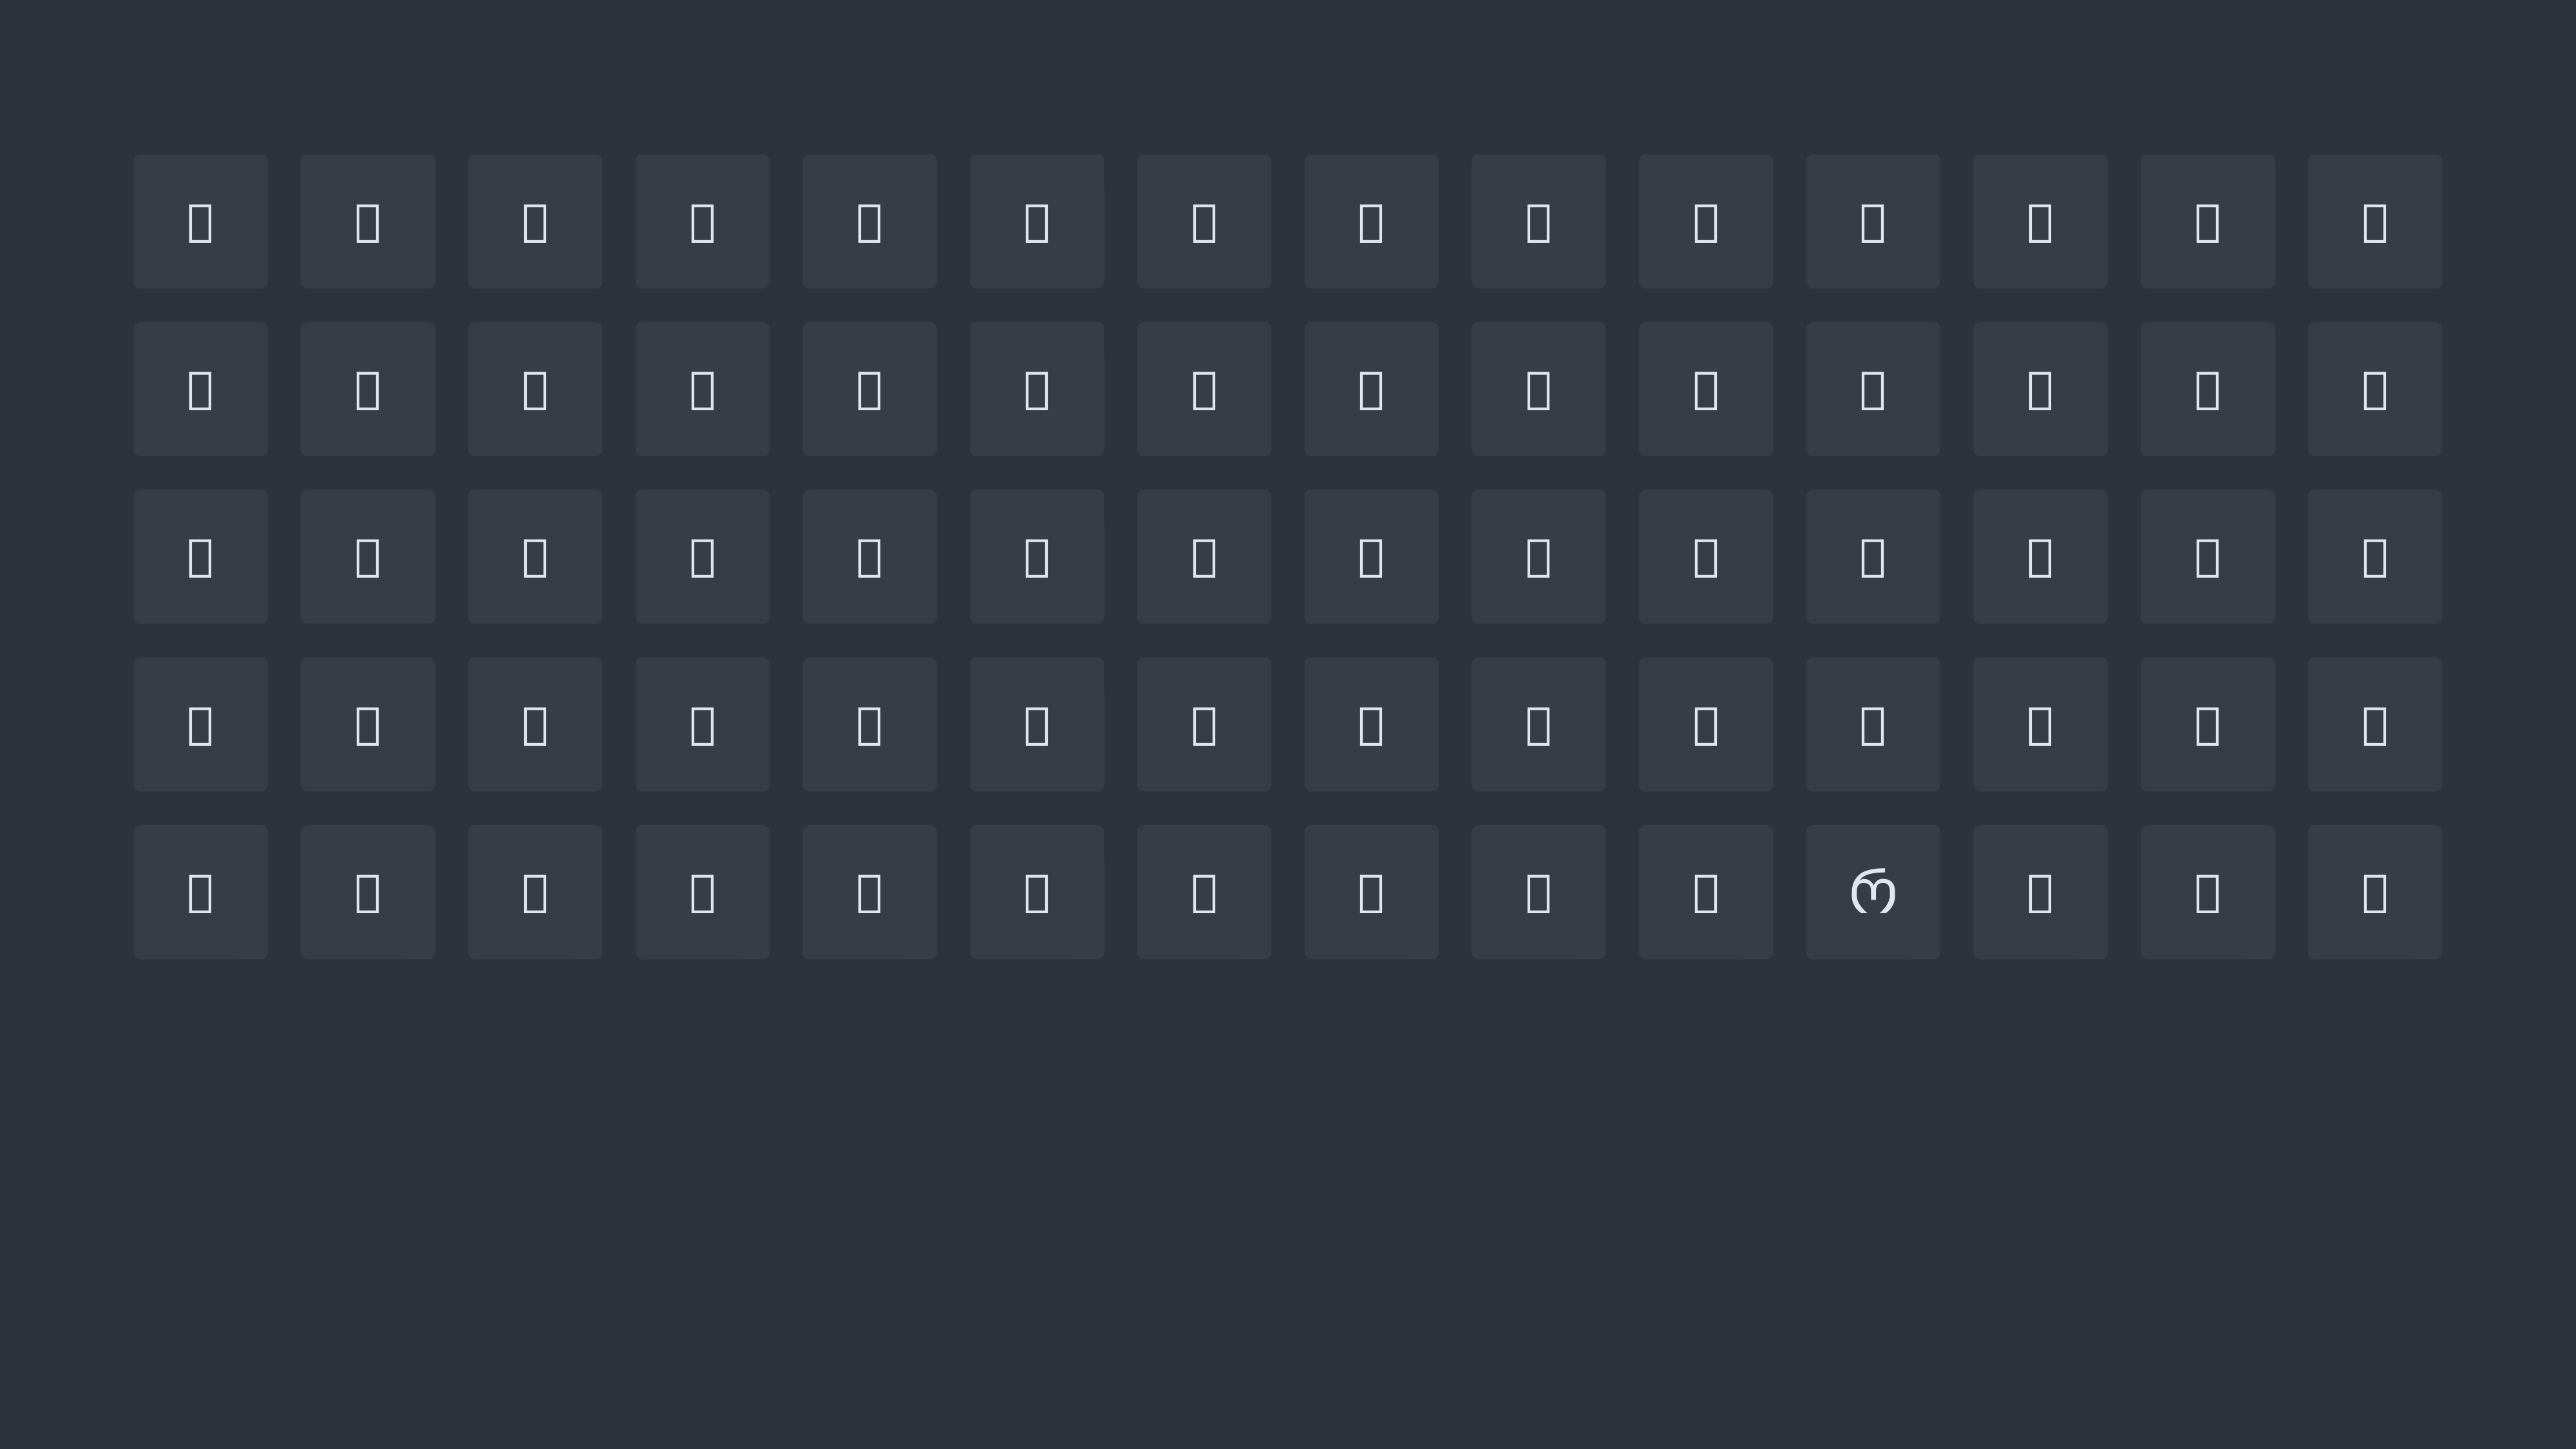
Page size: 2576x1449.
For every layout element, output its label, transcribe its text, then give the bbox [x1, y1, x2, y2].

text_box [1973, 657, 2108, 792]
text_box  [1355, 524, 1388, 589]
text_box [1806, 154, 1941, 289]
text_box  [1522, 692, 1555, 757]
text_box [1137, 489, 1272, 624]
text_box [2141, 489, 2275, 624]
text_box [1806, 489, 1941, 624]
text_box [468, 489, 603, 624]
text_box  [853, 524, 886, 589]
text_box  [1522, 357, 1555, 422]
text_box  [853, 357, 886, 422]
text_box [133, 321, 268, 457]
text_box  [1355, 189, 1388, 254]
text_box  [2024, 357, 2057, 422]
text_box  [1021, 860, 1054, 925]
text_box [468, 154, 603, 289]
text_box [1806, 321, 1941, 457]
text_box [1472, 825, 1606, 960]
text_box [2307, 321, 2443, 457]
text_box [1639, 489, 1774, 624]
text_box [301, 154, 435, 289]
text_box  [853, 692, 886, 757]
text_box [1639, 825, 1774, 960]
text_box  [1690, 524, 1723, 589]
text_box  [1857, 524, 1890, 589]
text_box  [519, 357, 552, 422]
text_box [635, 154, 770, 289]
text_box  [686, 524, 719, 589]
text_box [2141, 154, 2275, 289]
text_box  [686, 357, 719, 422]
text_box  [352, 860, 384, 925]
text_box  [2024, 692, 2057, 757]
text_box  [1021, 189, 1054, 254]
text_box [133, 657, 268, 792]
text_box [1973, 489, 2108, 624]
text_box [802, 657, 937, 792]
text_box  [184, 357, 217, 422]
text_box [2307, 825, 2443, 960]
text_box  [184, 189, 217, 254]
text_box [1973, 321, 2108, 457]
text_box [970, 657, 1104, 792]
text_box  [1021, 524, 1054, 589]
text_box [133, 489, 268, 624]
text_box [2141, 825, 2275, 960]
text_box [1472, 657, 1606, 792]
text_box  [1355, 692, 1388, 757]
text_box  [2359, 692, 2392, 757]
text_box [802, 825, 937, 960]
text_box  [686, 692, 719, 757]
text_box [1304, 154, 1439, 289]
text_box  [1522, 189, 1555, 254]
text_box  [1857, 692, 1890, 757]
text_box [970, 321, 1104, 457]
text_box  [1188, 860, 1221, 925]
text_box  [352, 357, 384, 422]
text_box  [2359, 357, 2392, 422]
text_box  [2359, 189, 2392, 254]
text_box [301, 825, 435, 960]
text_box  [519, 524, 552, 589]
text_box  [352, 189, 384, 254]
text_box  [1857, 357, 1890, 422]
text_box [1472, 154, 1606, 289]
text_box  [1021, 692, 1054, 757]
text_box [133, 154, 268, 289]
text_box  [2359, 860, 2392, 925]
text_box  [686, 189, 719, 254]
text_box [1806, 657, 1941, 792]
text_box  [184, 524, 217, 589]
text_box  [1522, 860, 1555, 925]
text_box [802, 321, 937, 457]
text_box  [519, 189, 552, 254]
text_box  [2192, 692, 2224, 757]
text_box  [2024, 189, 2057, 254]
text_box  [1522, 524, 1555, 589]
text_box  [1848, 860, 1899, 925]
text_box  [1355, 357, 1388, 422]
text_box  [2192, 860, 2224, 925]
text_box  [352, 692, 384, 757]
text_box  [1690, 692, 1723, 757]
text_box [133, 825, 268, 960]
text_box [468, 321, 603, 457]
text_box [2307, 657, 2443, 792]
text_box  [2359, 524, 2392, 589]
text_box [1639, 321, 1774, 457]
text_box [301, 321, 435, 457]
text_box [635, 321, 770, 457]
text_box [1973, 154, 2108, 289]
text_box  [1355, 860, 1388, 925]
text_box  [519, 860, 552, 925]
text_box [1472, 489, 1606, 624]
text_box [802, 154, 937, 289]
text_box [301, 489, 435, 624]
text_box  [352, 524, 384, 589]
text_box [635, 825, 770, 960]
text_box [1137, 154, 1272, 289]
text_box  [686, 860, 719, 925]
text_box [1472, 321, 1606, 457]
text_box [1304, 825, 1439, 960]
text_box [802, 489, 937, 624]
text_box [1973, 825, 2108, 960]
text_box [2141, 657, 2275, 792]
text_box [970, 154, 1104, 289]
text_box [1304, 321, 1439, 457]
text_box [1806, 825, 1941, 960]
text_box [1137, 321, 1272, 457]
text_box [2307, 154, 2443, 289]
text_box [970, 489, 1104, 624]
text_box  [2192, 524, 2224, 589]
text_box  [1690, 357, 1723, 422]
text_box [1639, 657, 1774, 792]
text_box  [853, 189, 886, 254]
text_box  [184, 860, 217, 925]
text_box [1304, 657, 1439, 792]
text_box [301, 657, 435, 792]
text_box [468, 657, 603, 792]
text_box  [2024, 860, 2057, 925]
text_box  [1690, 860, 1723, 925]
text_box  [1188, 524, 1221, 589]
text_box  [1021, 357, 1054, 422]
text_box  [853, 860, 886, 925]
text_box  [1188, 692, 1221, 757]
text_box [1304, 489, 1439, 624]
text_box  [2192, 189, 2224, 254]
text_box  [2024, 524, 2057, 589]
text_box [468, 825, 603, 960]
text_box [635, 489, 770, 624]
text_box [1639, 154, 1774, 289]
text_box  [1188, 357, 1221, 422]
text_box  [519, 692, 552, 757]
text_box [635, 657, 770, 792]
text_box  [2192, 357, 2224, 422]
text_box [1137, 825, 1272, 960]
text_box [1137, 657, 1272, 792]
text_box [2141, 321, 2275, 457]
text_box  [1188, 189, 1221, 254]
text_box  [1690, 189, 1723, 254]
text_box [970, 825, 1104, 960]
text_box [2307, 489, 2443, 624]
text_box  [1857, 189, 1890, 254]
text_box  [184, 692, 217, 757]
